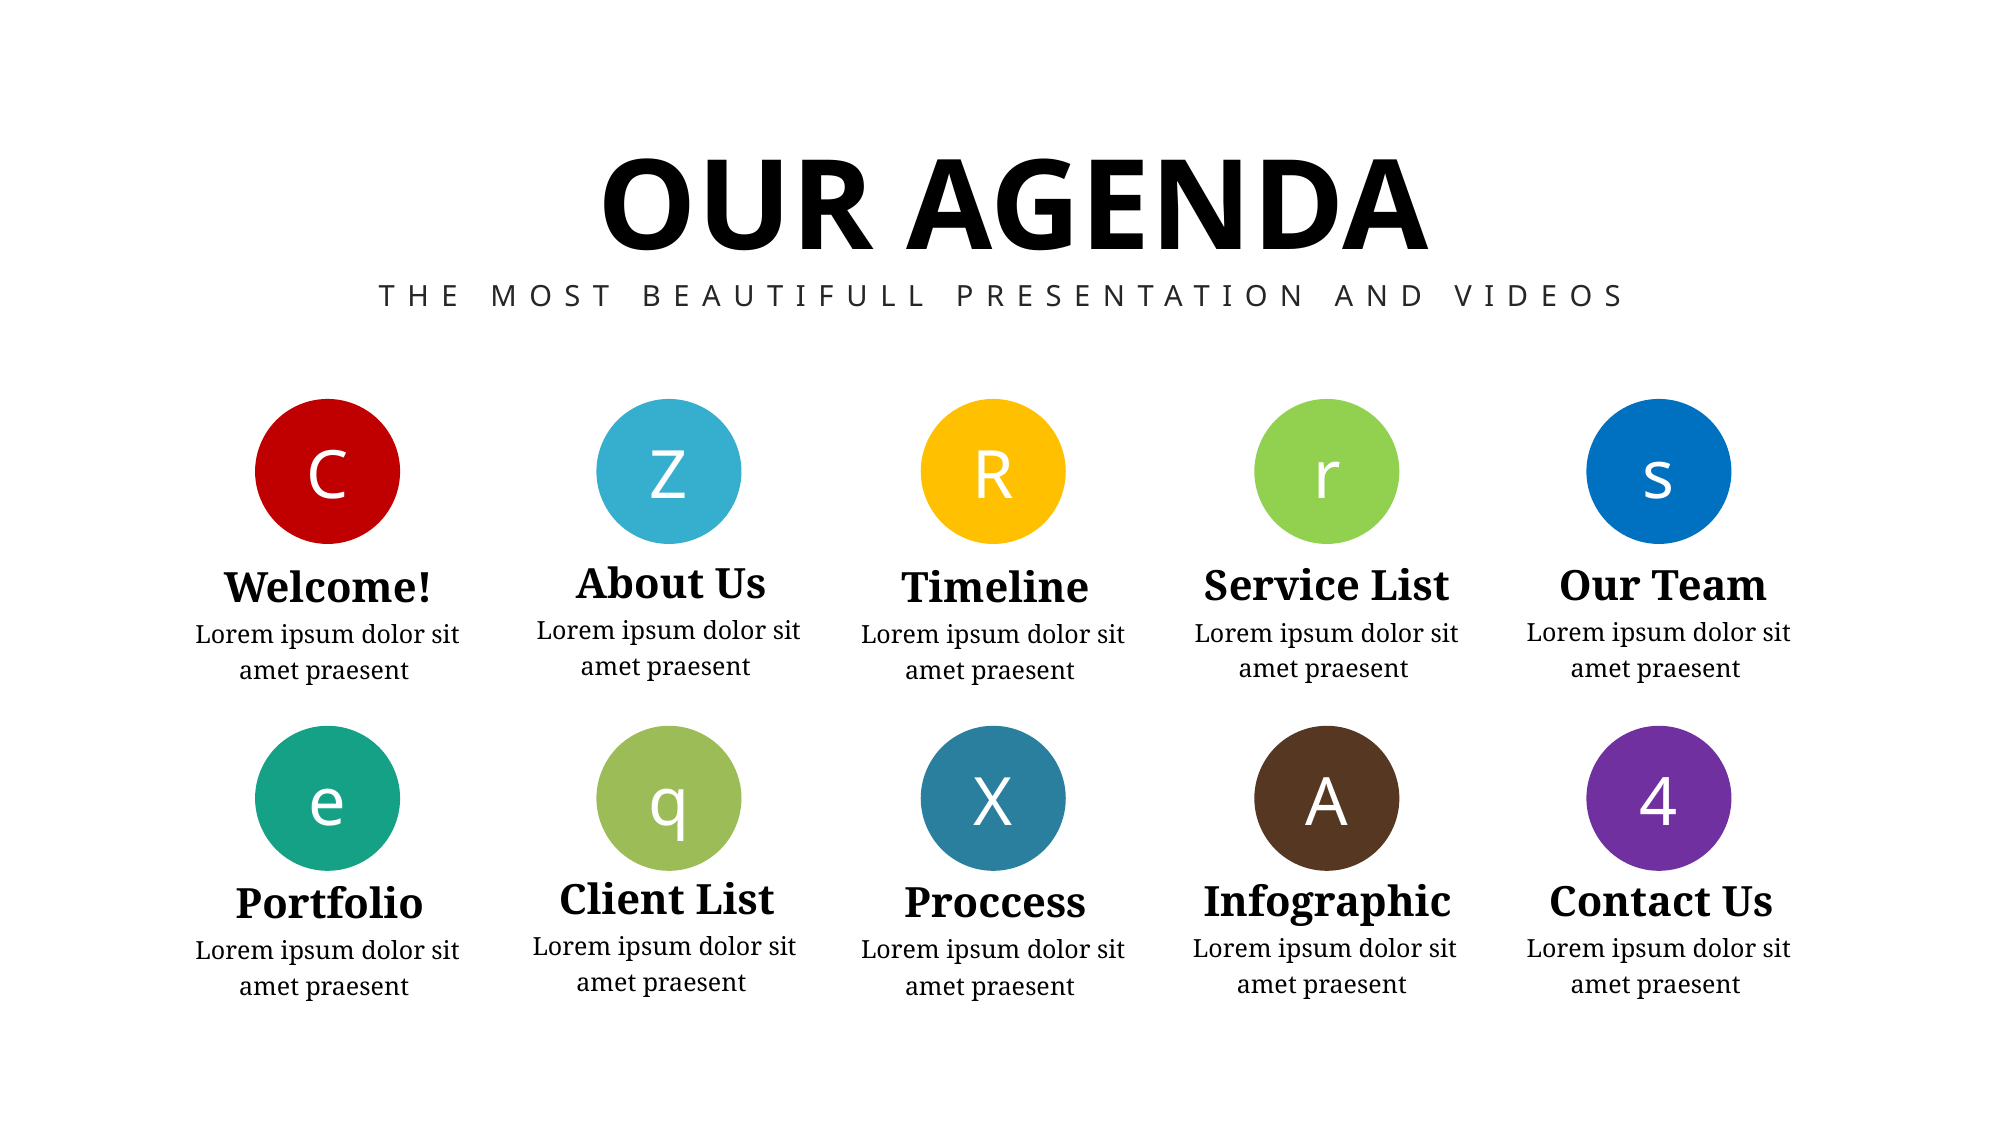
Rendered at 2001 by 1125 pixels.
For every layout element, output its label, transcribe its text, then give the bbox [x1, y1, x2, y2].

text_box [1160, 543, 1493, 700]
text_box R [919, 397, 1067, 545]
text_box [502, 541, 836, 698]
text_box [1493, 543, 1825, 699]
text_box e [254, 724, 402, 861]
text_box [1492, 859, 1825, 1015]
text_box q [595, 724, 743, 857]
text_box r [1253, 397, 1401, 543]
text_box s [1585, 397, 1733, 543]
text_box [827, 860, 1160, 1017]
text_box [827, 545, 1160, 701]
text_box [161, 861, 494, 1017]
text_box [1159, 859, 1492, 1015]
text_box C [254, 397, 402, 545]
text_box Z [595, 397, 743, 541]
text_box THE MOST BEAUTIFULL PRESENTATION AND VIDEOS [0, 271, 2000, 319]
text_box 4 [1585, 724, 1733, 859]
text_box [498, 857, 831, 1013]
text_box X [919, 724, 1067, 860]
text_box A [1253, 724, 1401, 859]
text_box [161, 545, 494, 701]
text_box OUR AGENDA [543, 117, 1483, 271]
